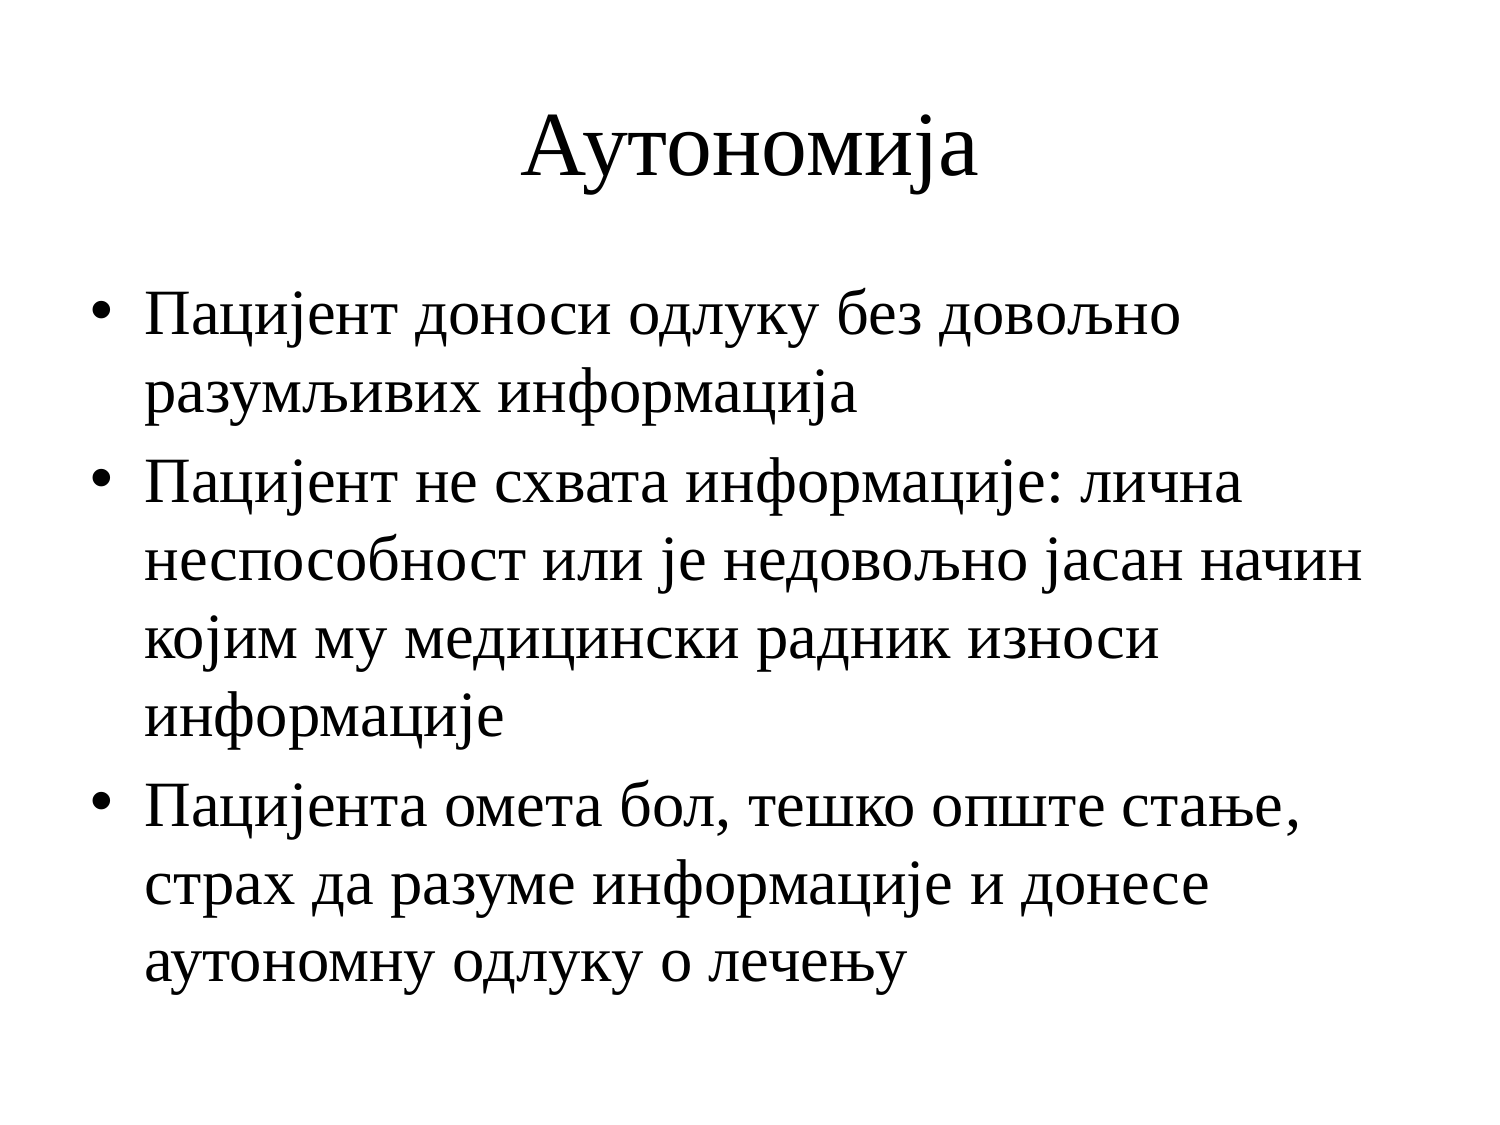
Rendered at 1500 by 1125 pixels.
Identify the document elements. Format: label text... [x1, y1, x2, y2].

list Пацијент доноси одлуку без довољно разумљивих информација Пацијент не схвата информације: лична неспособност или је недовољно јасан начин којим му медицински радник износи информације Пацијента омета бол, тешко опште стање, страх да разуме информације и донесе аутономну одлуку о лечењу [75, 262, 1425, 1005]
title Аутономија [75, 45, 1425, 233]
